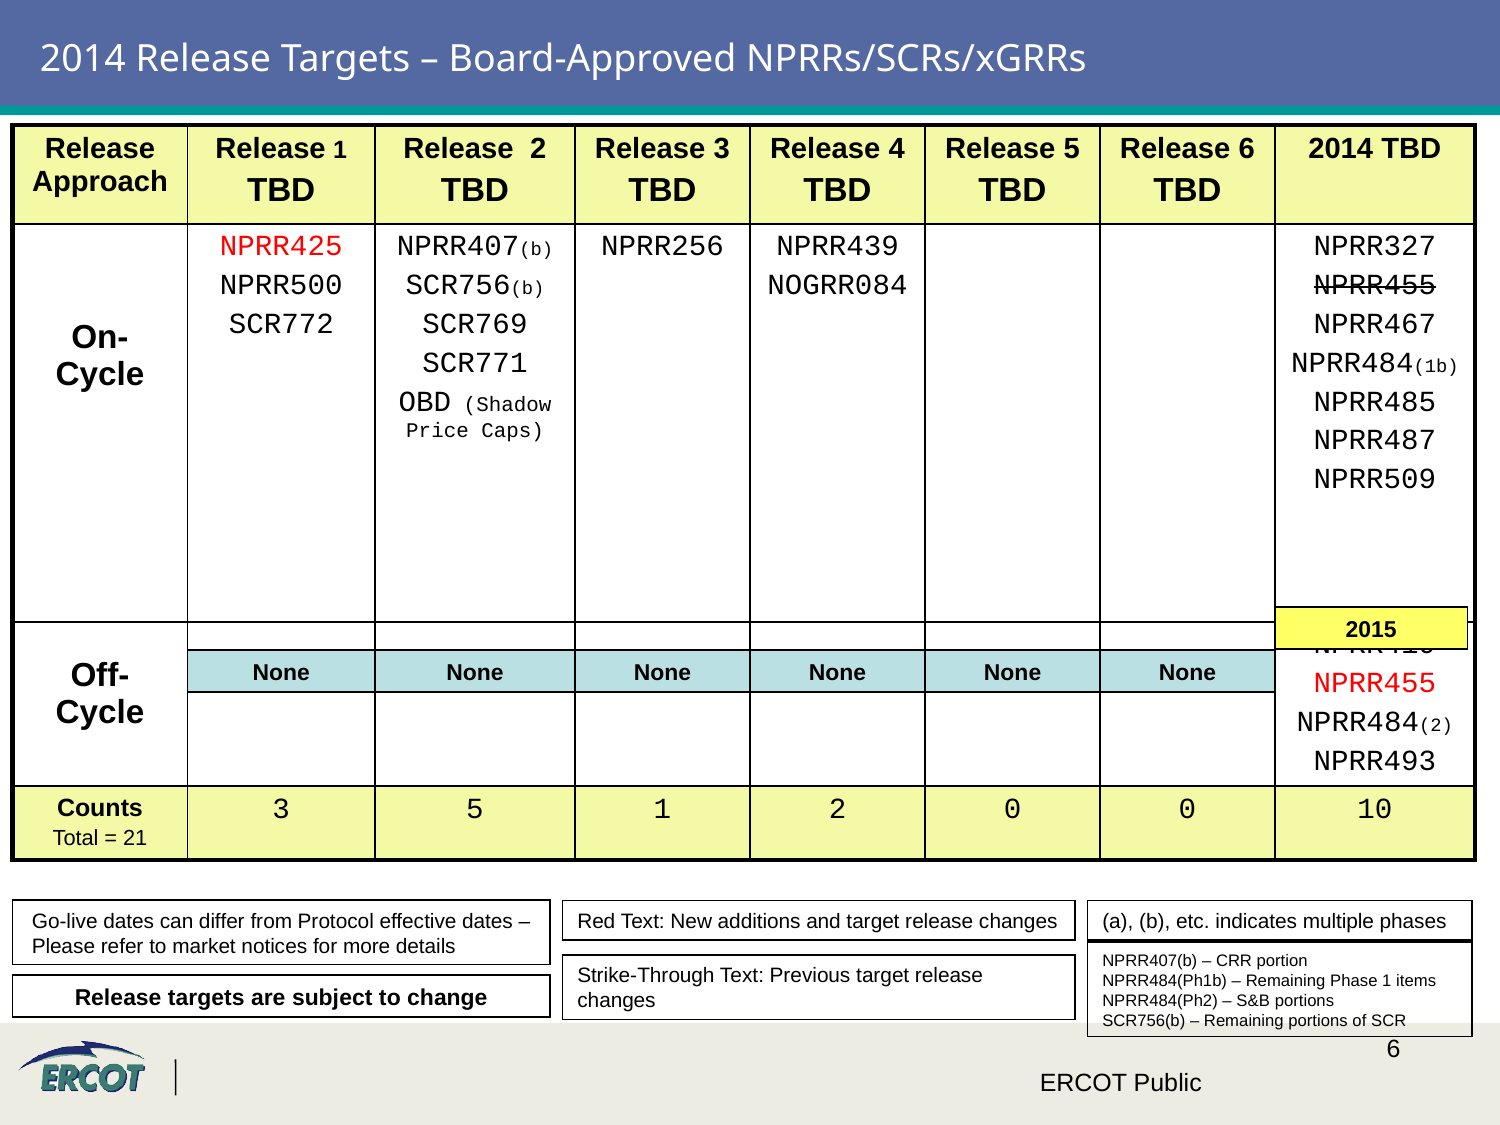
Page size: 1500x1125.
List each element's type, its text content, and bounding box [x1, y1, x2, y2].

footer ERCOT Public [1025, 1059, 1438, 1125]
text_box None [187, 650, 375, 693]
table_header Release 5 TBD [926, 127, 1099, 223]
text_box NPRR407(b) – CRR portion NPRR484(Ph1b) – Remaining Phase 1 items NPRR484(Ph2) – S&B portions SCR756(b) – Remaining portions of SCR [1087, 942, 1473, 1037]
text_box Release targets are subject to change [12, 975, 550, 1018]
table_header Release 1 TBD [188, 127, 374, 223]
text_box None [375, 650, 575, 693]
text_box None [1100, 650, 1275, 693]
table_cell 0 [926, 787, 1099, 858]
text_box None [750, 650, 924, 693]
table_cell [576, 623, 749, 650]
table_cell 1 [576, 787, 749, 858]
table_cell 3 [188, 787, 374, 858]
text_box (a), (b), etc. indicates multiple phases [1087, 900, 1473, 940]
table_cell 5 [376, 787, 574, 858]
table_cell [751, 623, 924, 650]
table_cell [926, 693, 1099, 785]
title 2014 Release Targets – Board-Approved NPRRs/SCRs/xGRRs [24, 0, 1350, 113]
table_cell 0 [1101, 787, 1274, 858]
table_cell [576, 693, 749, 785]
table_cell NPRR407(b) SCR756(b) SCR769 SCR771 OBD (Shadow Price Caps) [376, 225, 574, 621]
table_cell [1101, 693, 1274, 785]
table_cell NPRR256 [576, 225, 749, 621]
table_cell NPRR419 NPRR455 NPRR484(2) NPRR493 [1276, 623, 1473, 785]
table_header Release Approach [15, 127, 187, 223]
table_cell [751, 693, 924, 785]
table_cell [188, 623, 374, 650]
table_cell On-Cycle [15, 225, 187, 621]
table_cell [376, 623, 574, 650]
table_header Release 6 TBD [1101, 127, 1274, 223]
text_box Go-live dates can differ from Protocol effective dates – Please refer to market notices for more details [12, 899, 550, 965]
table_cell 2 [751, 787, 924, 858]
table_cell Off-Cycle [15, 623, 187, 785]
text_box Red Text: New additions and target release changes [562, 900, 1075, 940]
table_cell Counts Total = 21 [15, 787, 187, 858]
text_box 2015 [1275, 606, 1468, 650]
table_cell [1101, 623, 1274, 650]
table_cell [376, 693, 574, 785]
table_cell [1101, 225, 1274, 621]
table_cell [926, 623, 1099, 650]
text_box None [575, 650, 750, 693]
table_header Release 4 TBD [751, 127, 924, 223]
table_cell [926, 225, 1099, 621]
text_box Strike-Through Text: Previous target release changes [562, 954, 1075, 1020]
table_cell [188, 693, 374, 785]
table_header Release 2 TBD [376, 127, 574, 223]
table_cell NPRR327 NPRR455 NPRR467 NPRR484(1b) NPRR485 NPRR487 NPRR509 [1276, 225, 1473, 621]
table_header Release 3 TBD [576, 127, 749, 223]
table_cell NPRR439 NOGRR084 [751, 225, 924, 621]
text_box None [924, 650, 1100, 693]
picture [10, 1031, 151, 1111]
table_cell NPRR425 NPRR500 SCR772 [188, 225, 374, 621]
table_cell 10 [1276, 787, 1473, 858]
table_header 2014 TBD [1276, 127, 1473, 223]
